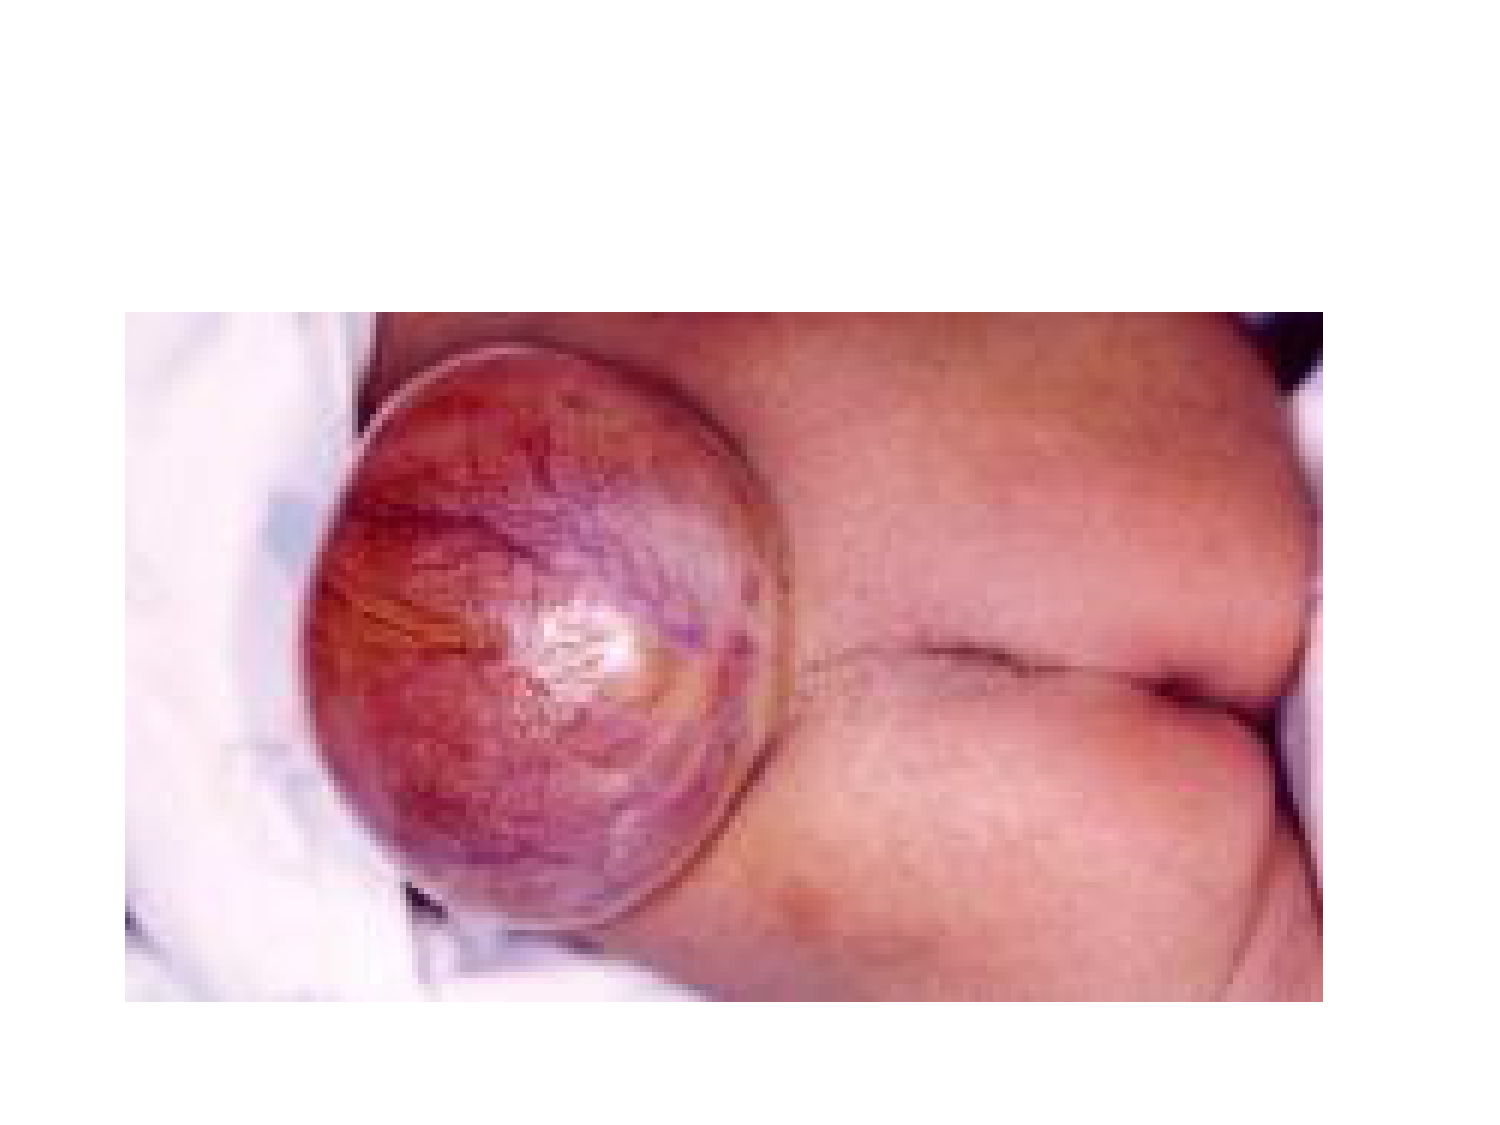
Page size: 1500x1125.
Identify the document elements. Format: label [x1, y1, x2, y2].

picture [124, 312, 1324, 1002]
